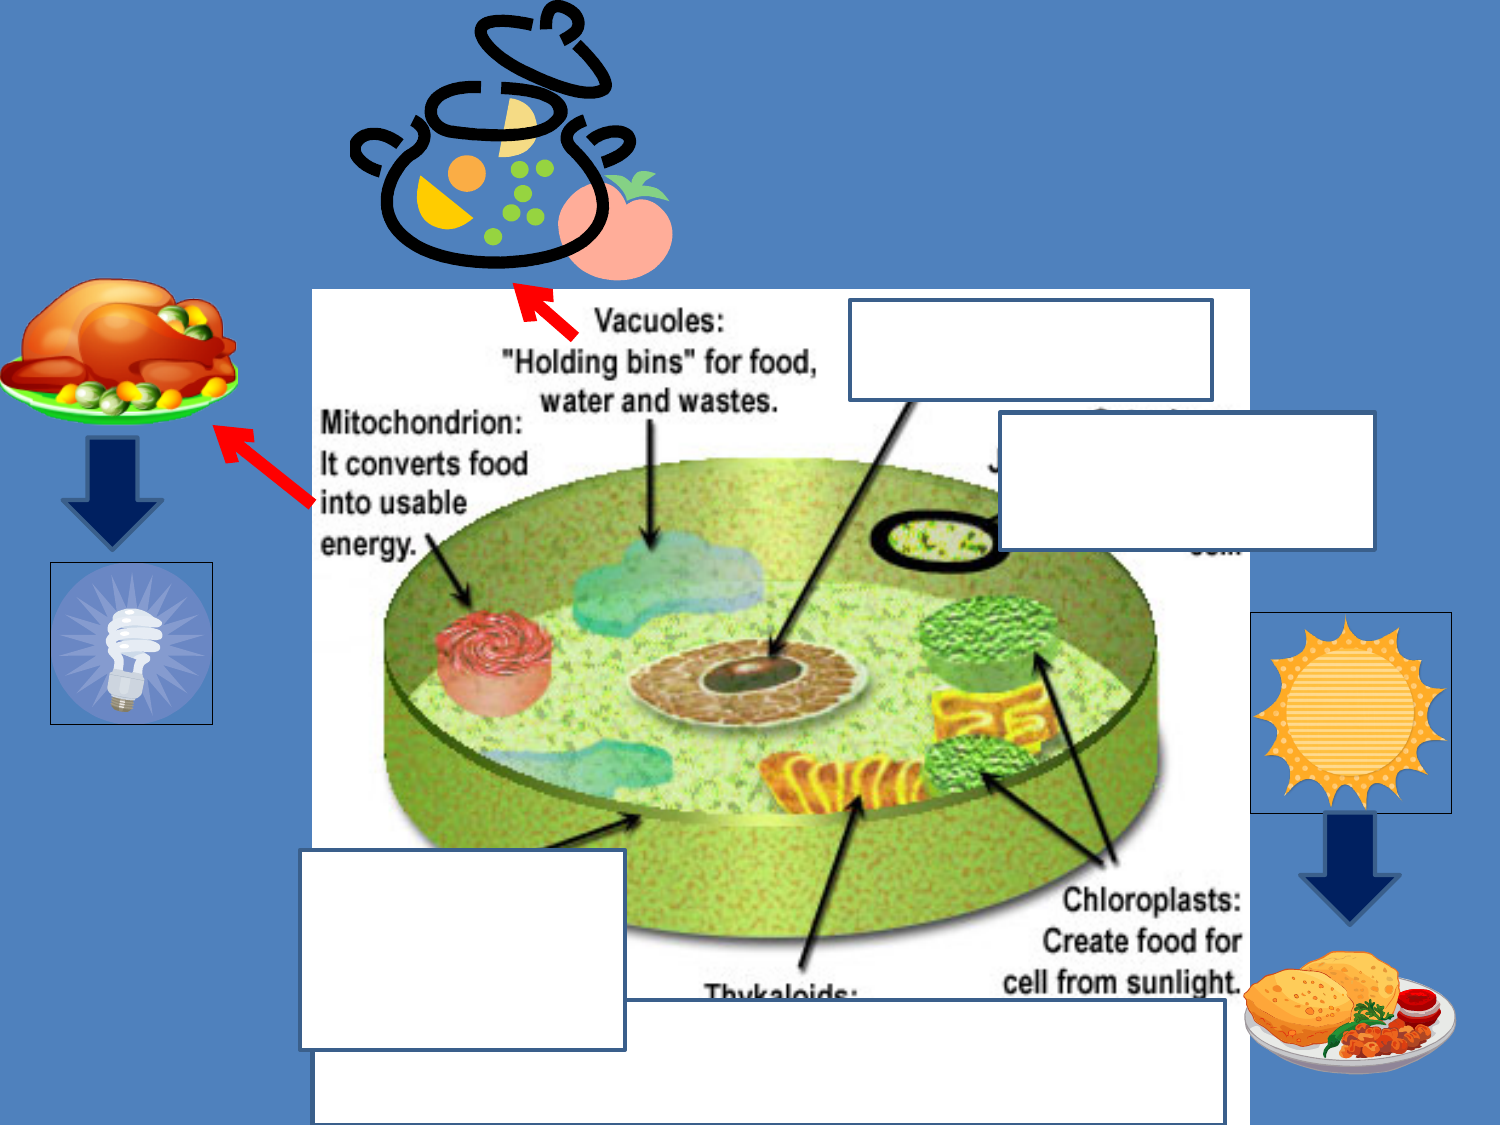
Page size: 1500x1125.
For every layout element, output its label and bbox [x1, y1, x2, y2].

picture [349, 0, 676, 284]
text_box [1254, 410, 1377, 552]
picture [312, 288, 1458, 1125]
text_box [1298, 823, 1402, 928]
text_box [212, 424, 313, 505]
picture [49, 562, 213, 725]
text_box [60, 466, 165, 553]
text_box [512, 282, 576, 338]
picture [0, 218, 238, 457]
text_box [298, 848, 307, 1052]
